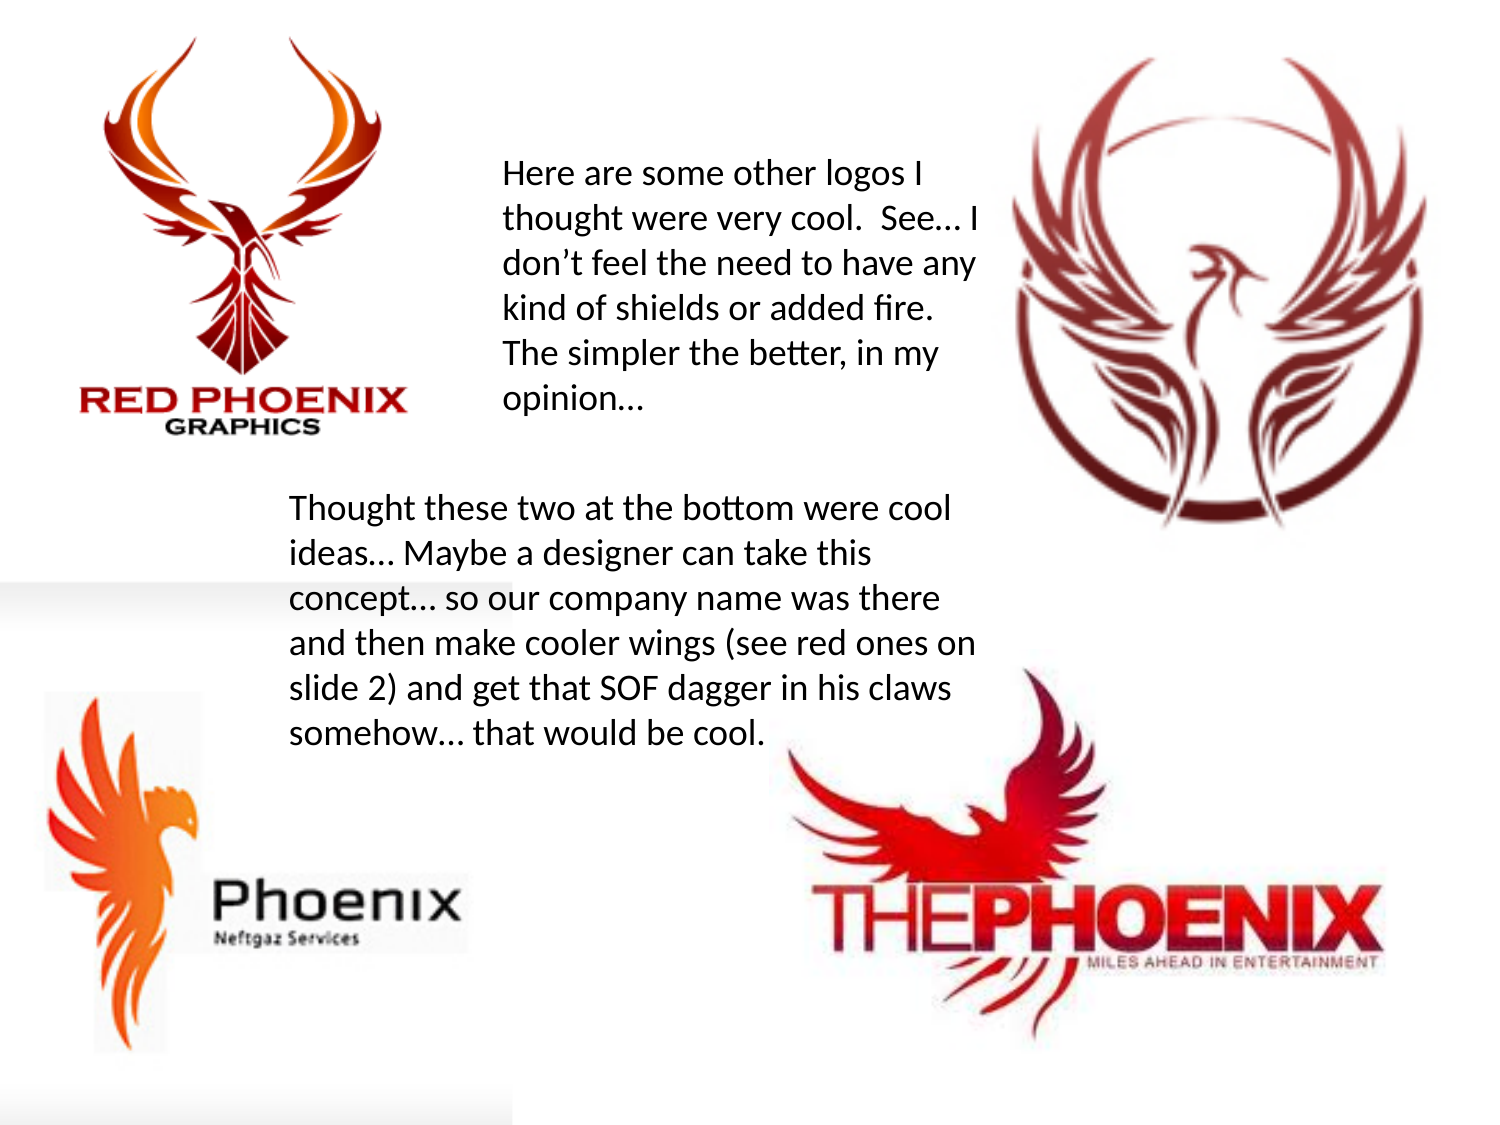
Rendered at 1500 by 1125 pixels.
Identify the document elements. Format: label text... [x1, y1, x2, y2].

text_box Thought these two at the bottom were cool ideas… Maybe a designer can take this concept… so our company name was there and then make cooler wings (see red ones on slide 2) and get that SOF dagger in his claws somehow… that would be cool. [274, 475, 1002, 761]
text_box Here are some other logos I thought were very cool. See… I don’t feel the need to have any kind of shields or added fire. The simpler the better, in my opinion… [491, 140, 963, 426]
picture [968, 0, 1460, 574]
picture [769, 649, 1412, 1054]
picture [0, 0, 488, 451]
picture [0, 572, 513, 1125]
